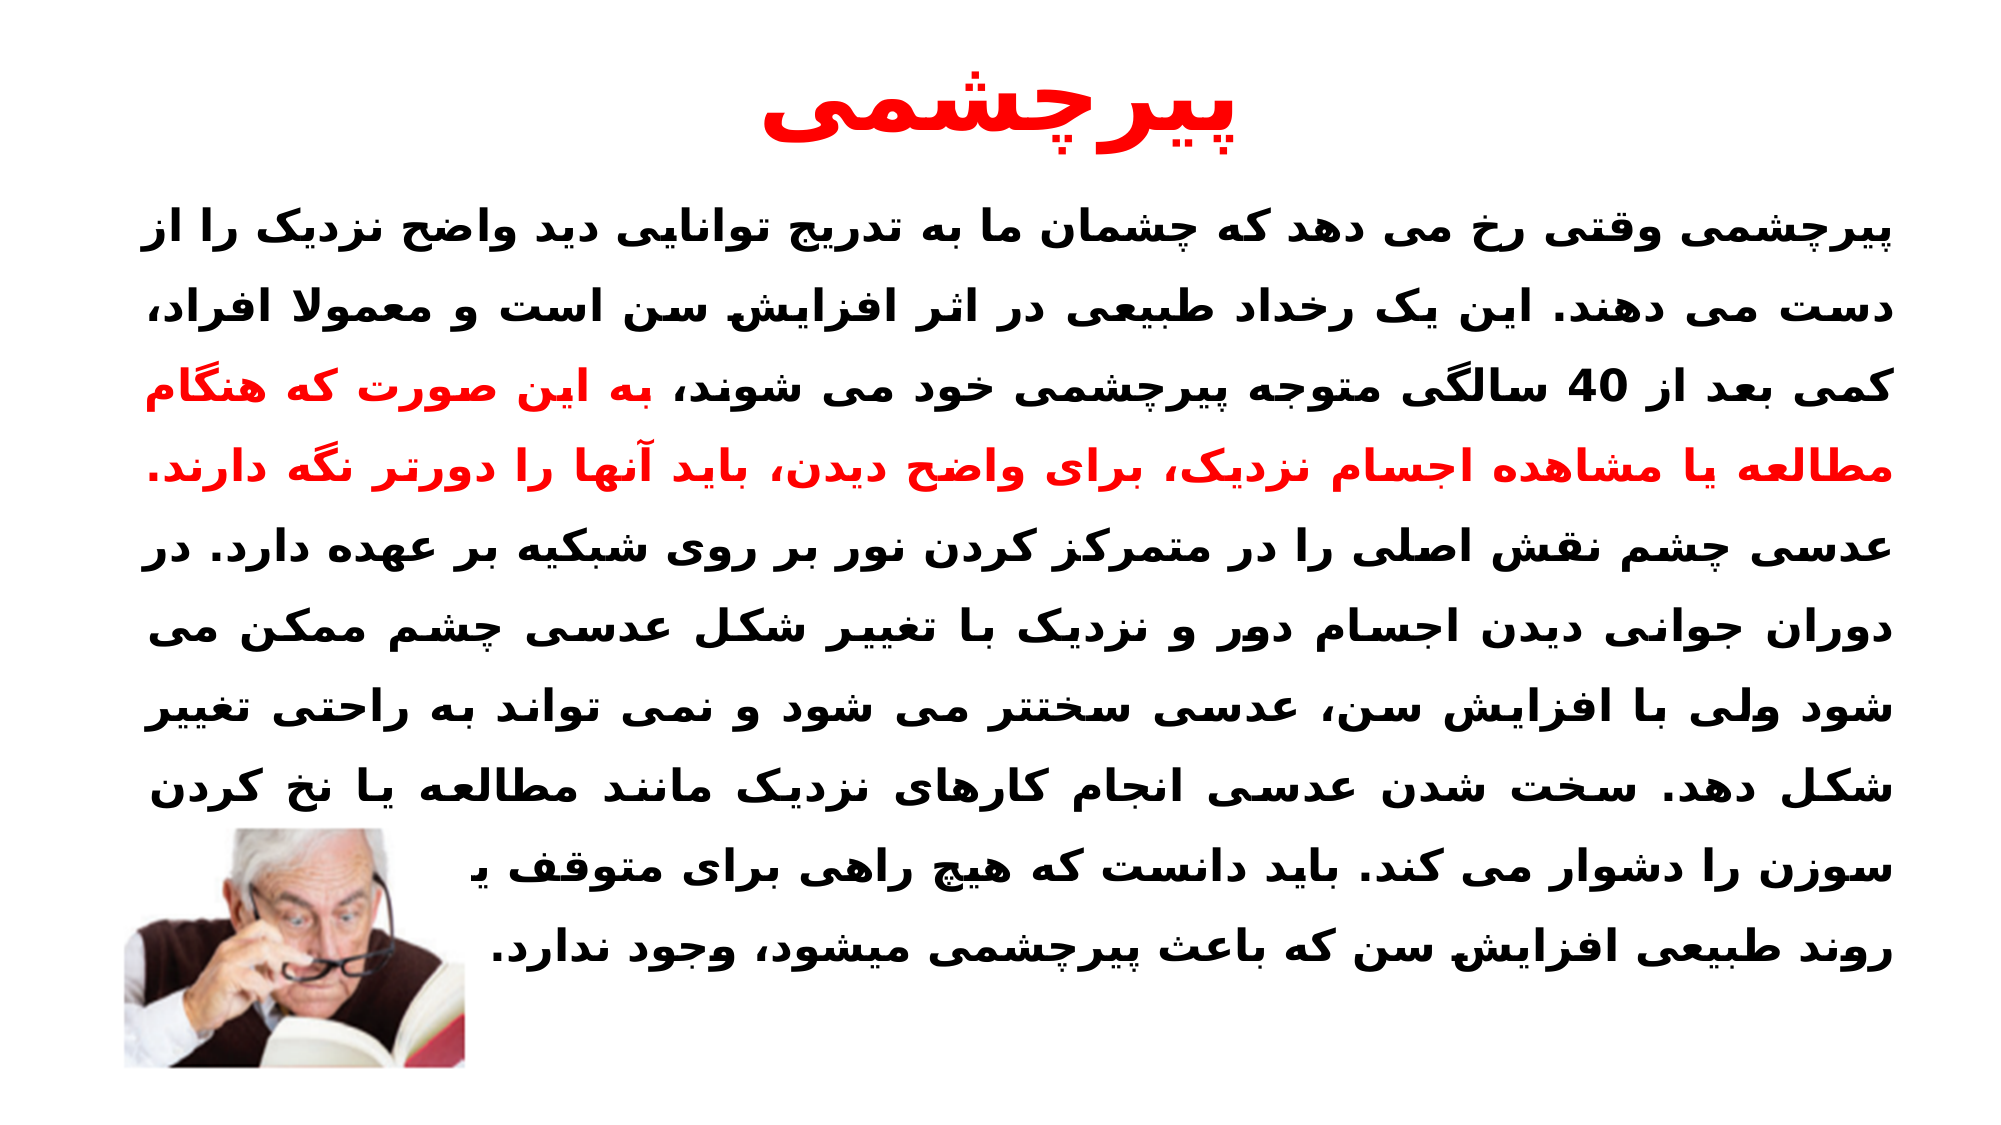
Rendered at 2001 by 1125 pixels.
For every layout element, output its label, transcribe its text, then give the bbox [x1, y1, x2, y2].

picture [118, 826, 471, 1075]
text_box پیرچشمی [666, 43, 1334, 138]
subtitle پیرچشمی وقتی رخ می دهد که چشمان ما به تدریج توانایی دید واضح نزدیک را از دست می دهند. این یک رخداد طبیعی در اثر افزایش سن است و معمولا افراد، کمی بعد از 40 سالگی متوجه پیرچشمی خود می شوند، به این صورت که هنگام مطالعه یا مشاهده اجسام نزدیک، برای واضح دیدن، باید آنها را دورتر نگه دارند. عدسی چشم نقش اصلی را در متمرکز کردن نور بر روی شبکیه بر عهده دارد. در دوران جوانی دیدن اجسام دور و نزدیک با تغییر شکل عدسی چشم ممکن می شود ولی با افزایش سن، عدسی سختتر می شود و نمی تواند به راحتی تغییر شکل دهد. سخت شدن عدسی انجام کارهای نزدیک مانند مطالعه یا نخ کردن سوزن را دشوار می کند. باید دانست که هیچ راهی برای متوقف یا معکوس کردن روند طبیعی افزایش سن که باعث پیرچشمی میشود، وجود ندارد. [127, 162, 1926, 1040]
